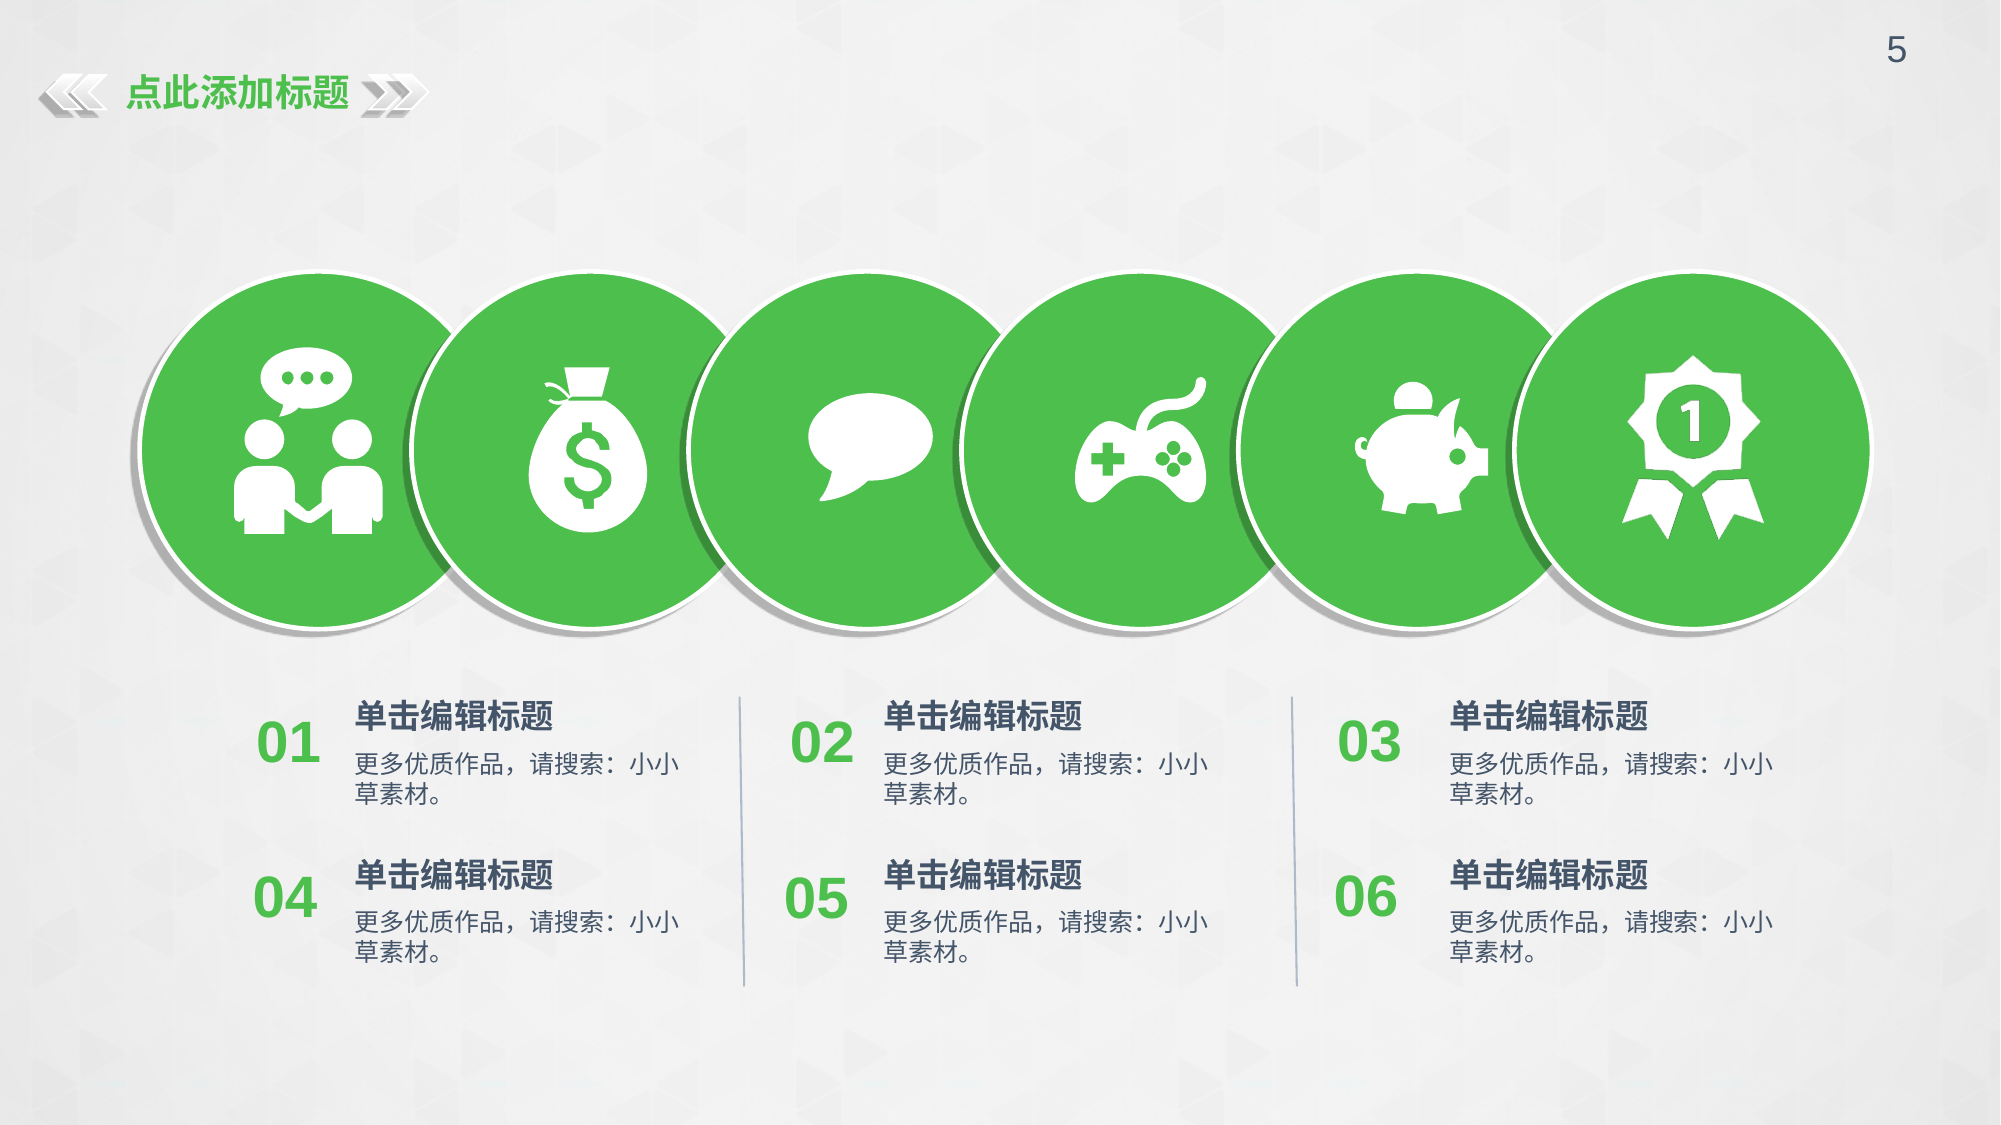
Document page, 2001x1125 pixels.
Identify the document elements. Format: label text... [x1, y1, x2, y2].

text_box [1393, 381, 1433, 409]
text_box 单击编辑标题 [354, 695, 601, 736]
text_box [332, 419, 372, 460]
text_box 更多优质作品，请搜索：小小草素材。 [354, 906, 688, 967]
text_box [1238, 271, 1554, 630]
text_box [1514, 271, 1872, 630]
text_box 更多优质作品，请搜索：小小草素材。 [883, 906, 1217, 967]
text_box 单击编辑标题 [883, 854, 1130, 895]
text_box 03 [1306, 698, 1449, 777]
picture [0, 0, 2001, 1125]
text_box 06 [1303, 854, 1446, 932]
text_box 单击编辑标题 [1449, 695, 1695, 736]
text_box [961, 271, 1277, 630]
text_box 04 [222, 855, 365, 933]
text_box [1149, 838, 1440, 845]
text_box 单击编辑标题 [1449, 854, 1695, 895]
text_box [1074, 377, 1207, 503]
text_box [260, 347, 353, 417]
text_box [411, 271, 728, 630]
text_box [234, 465, 383, 534]
text_box 更多优质作品，请搜索：小小草素材。 [883, 748, 1217, 809]
text_box 更多优质作品，请搜索：小小草素材。 [1449, 906, 1783, 967]
text_box 更多优质作品，请搜索：小小草素材。 [354, 748, 688, 809]
text_box [528, 367, 648, 533]
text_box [596, 838, 887, 845]
text_box 更多优质作品，请搜索：小小草素材。 [1449, 748, 1783, 809]
text_box [808, 393, 933, 502]
text_box 01 [225, 698, 368, 779]
text_box [244, 419, 285, 460]
text_box 单击编辑标题 [354, 854, 601, 895]
text_box [688, 271, 1003, 630]
text_box 单击编辑标题 [883, 695, 1130, 736]
text_box [139, 271, 453, 630]
text_box 02 [759, 700, 902, 778]
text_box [46, 61, 429, 123]
text_box 5 [1871, 17, 2000, 104]
text_box 05 [753, 856, 896, 934]
text_box [1354, 398, 1489, 515]
